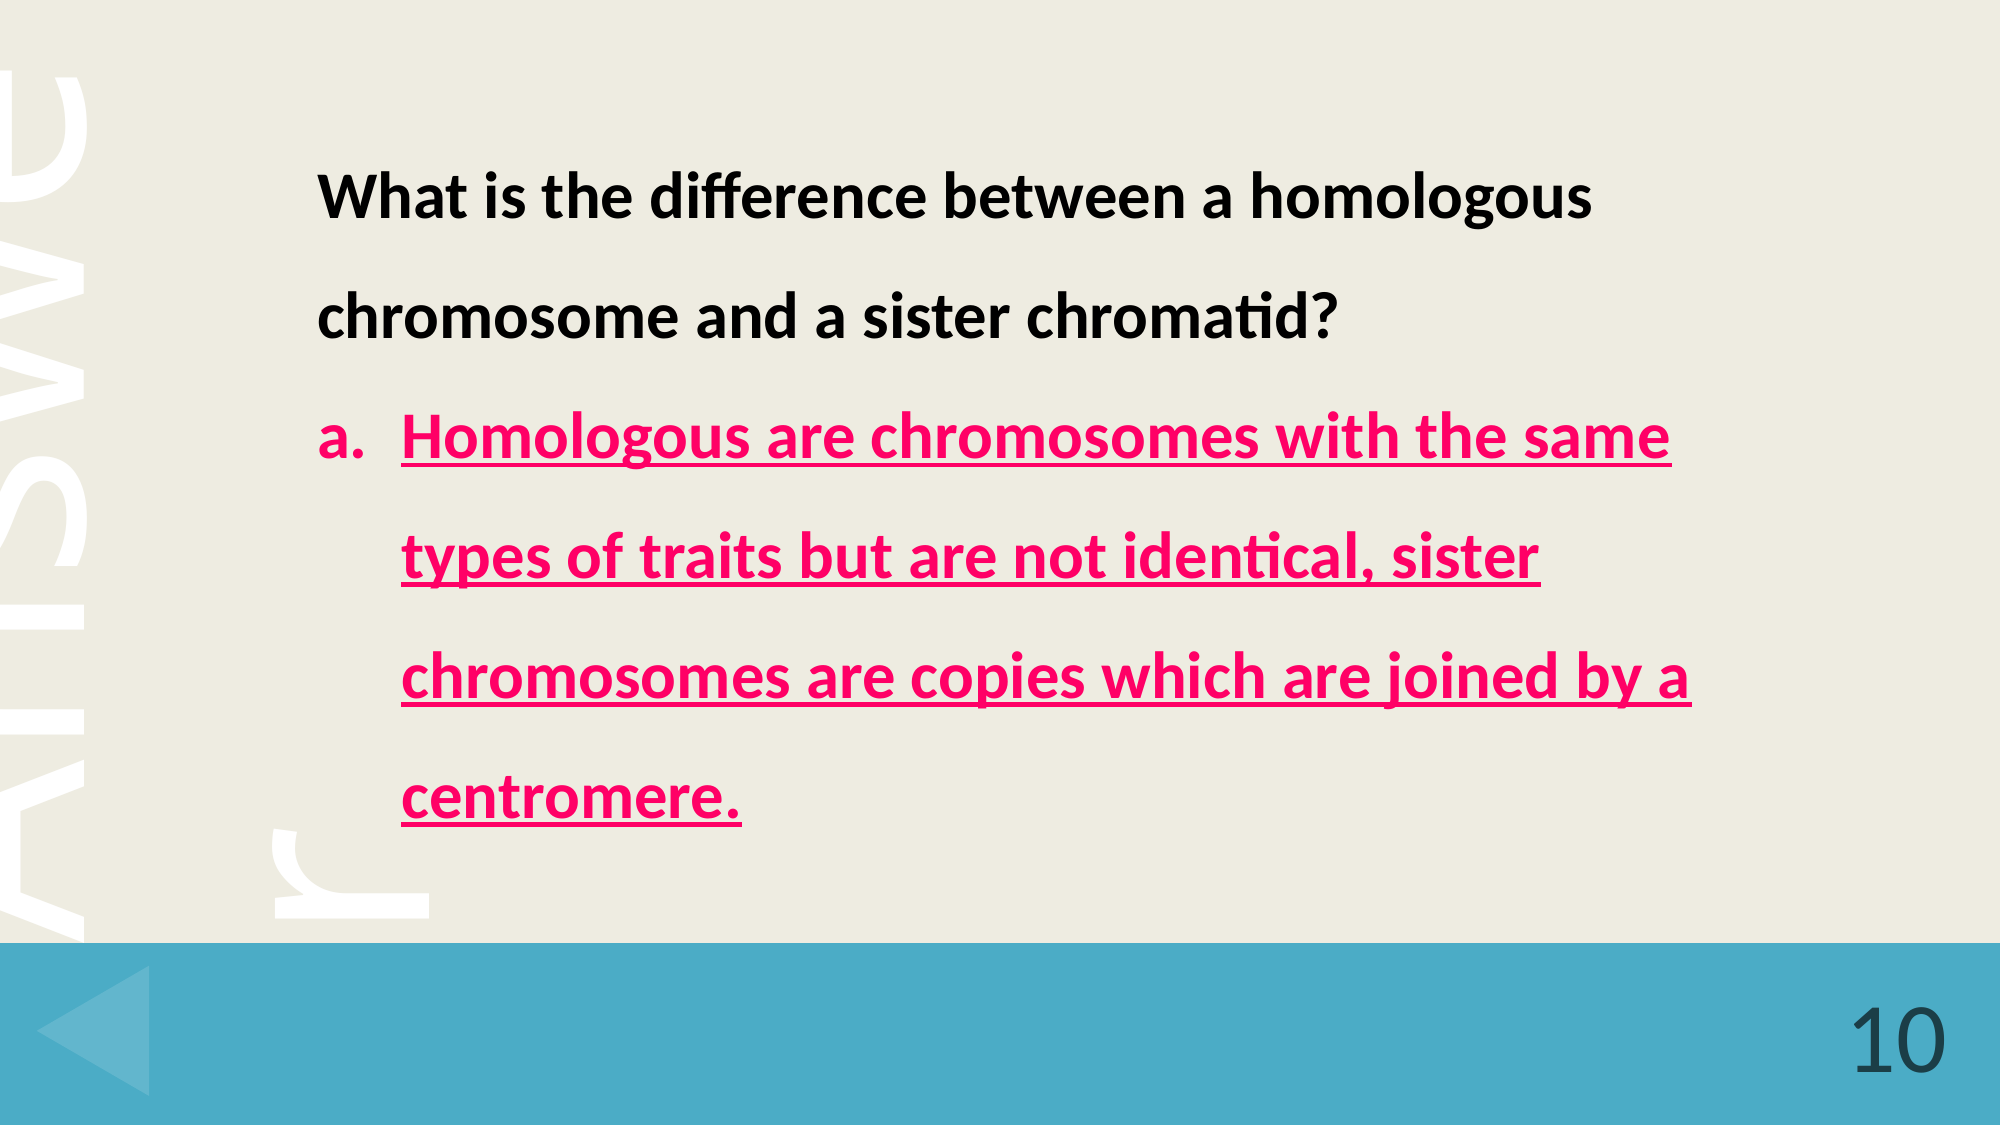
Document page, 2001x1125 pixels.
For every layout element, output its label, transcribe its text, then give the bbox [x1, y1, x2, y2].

list What is the difference between a homologous chromosome and a sister chromatid? Homologous are chromosomes with the same types of traits but are not identical, sister chromosomes are copies which are joined by a centromere. [302, 307, 1760, 636]
list 10 [1494, 967, 1963, 1097]
